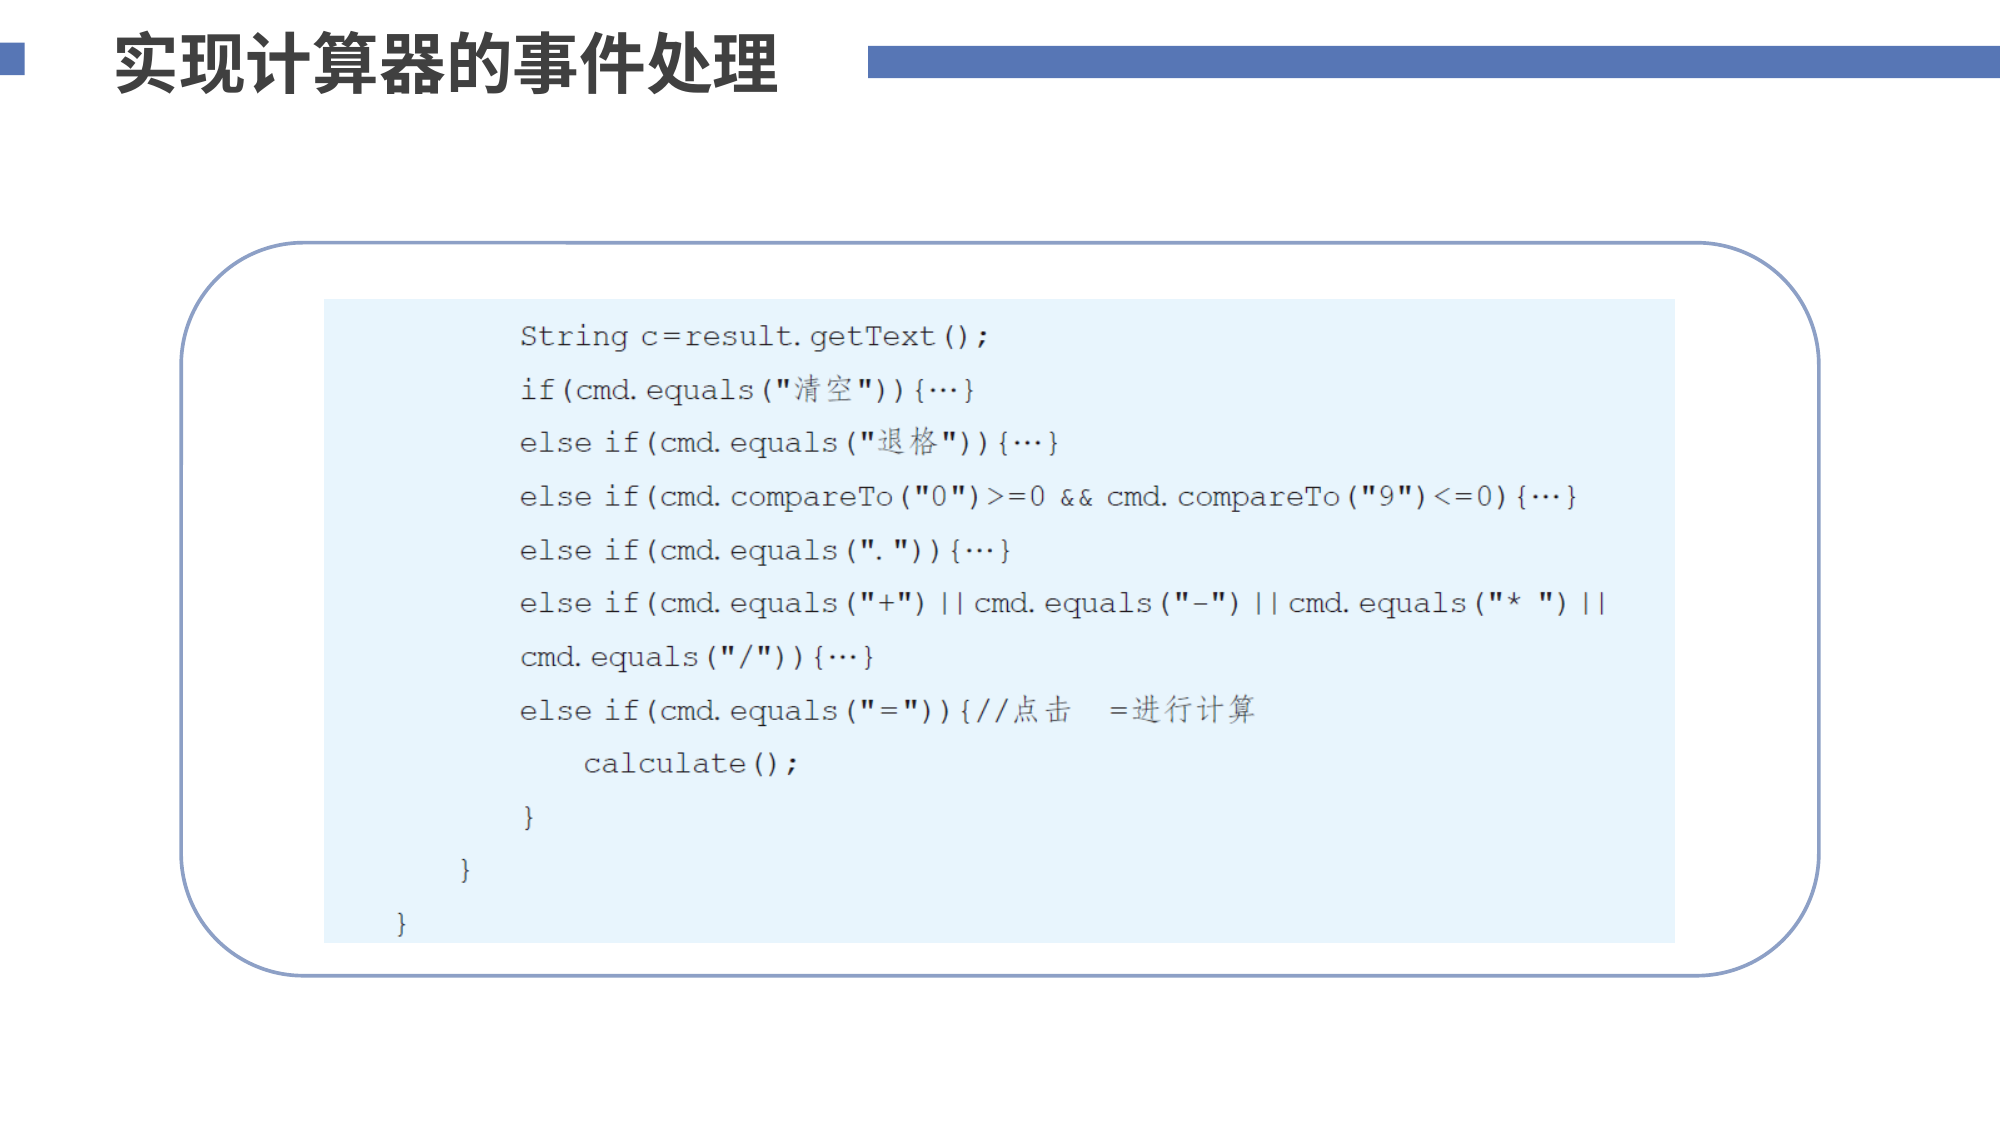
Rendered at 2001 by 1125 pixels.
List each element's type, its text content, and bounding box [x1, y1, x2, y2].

text_box [0, 41, 26, 76]
text_box [180, 241, 1820, 977]
text_box [867, 45, 2000, 79]
text_box 实现计算器的事件处理 [112, 21, 781, 102]
picture [324, 299, 1675, 943]
